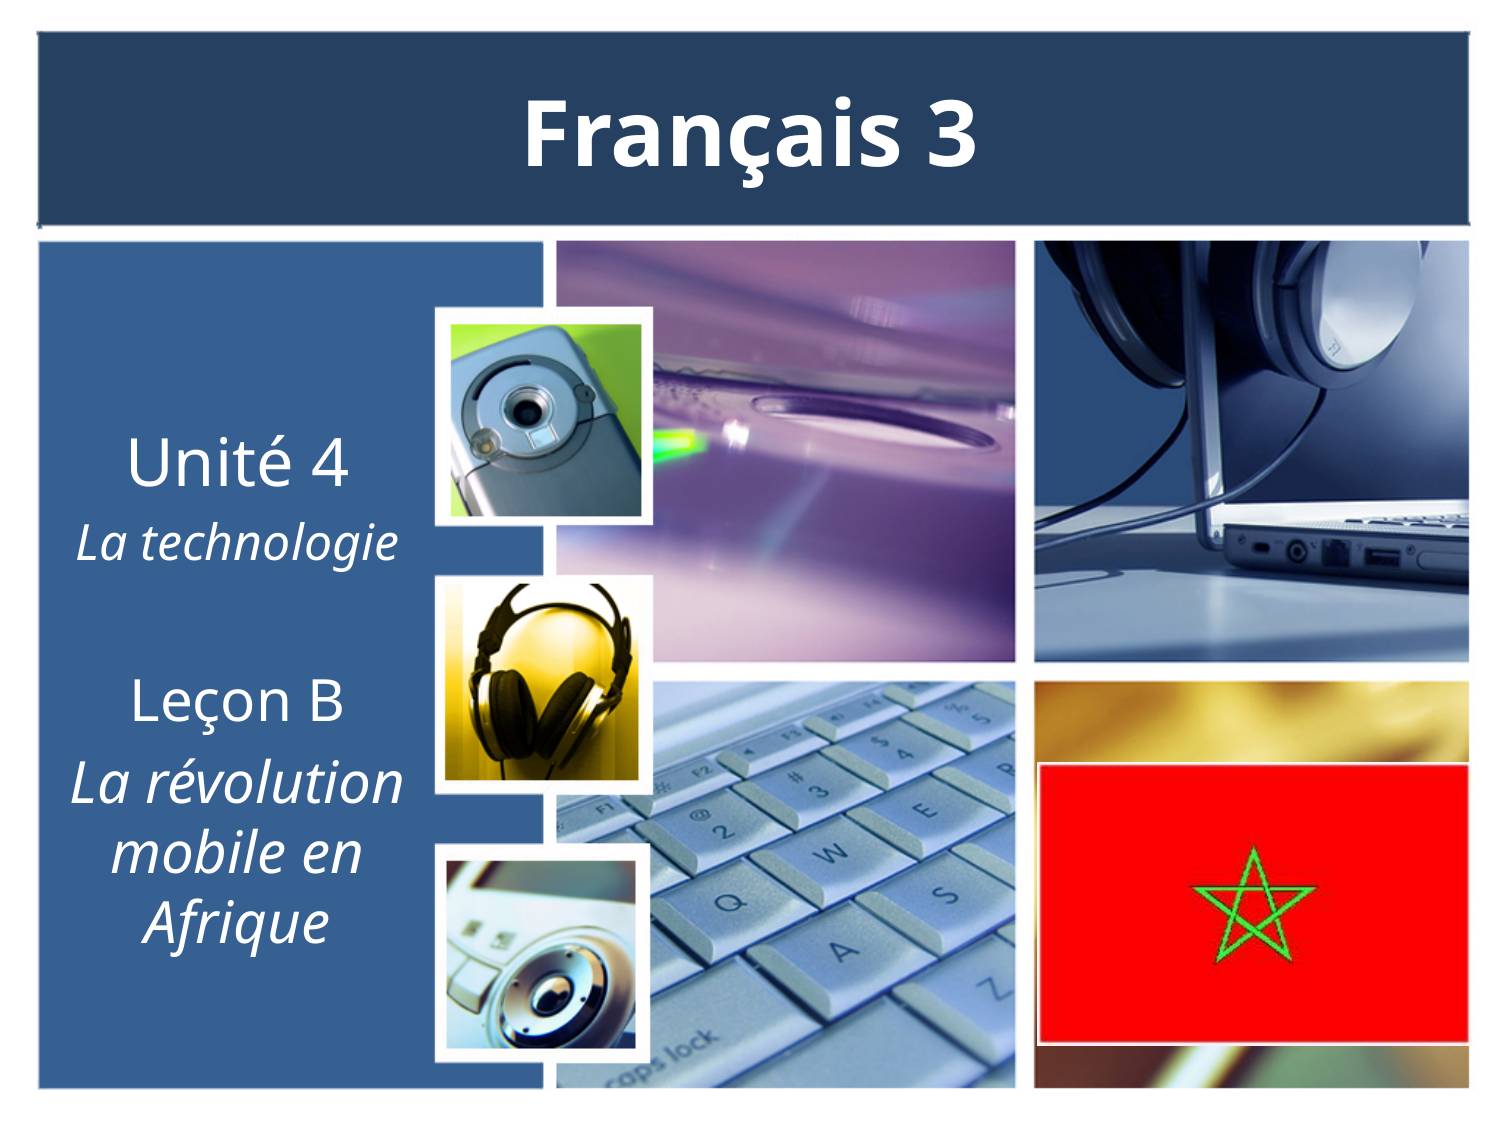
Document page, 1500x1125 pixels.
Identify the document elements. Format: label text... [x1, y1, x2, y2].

title Français 3 [37, 34, 1463, 225]
picture [0, 0, 1500, 1125]
subtitle Unité 4 La technologie Leçon B La révolution mobile en Afrique [37, 312, 438, 1063]
